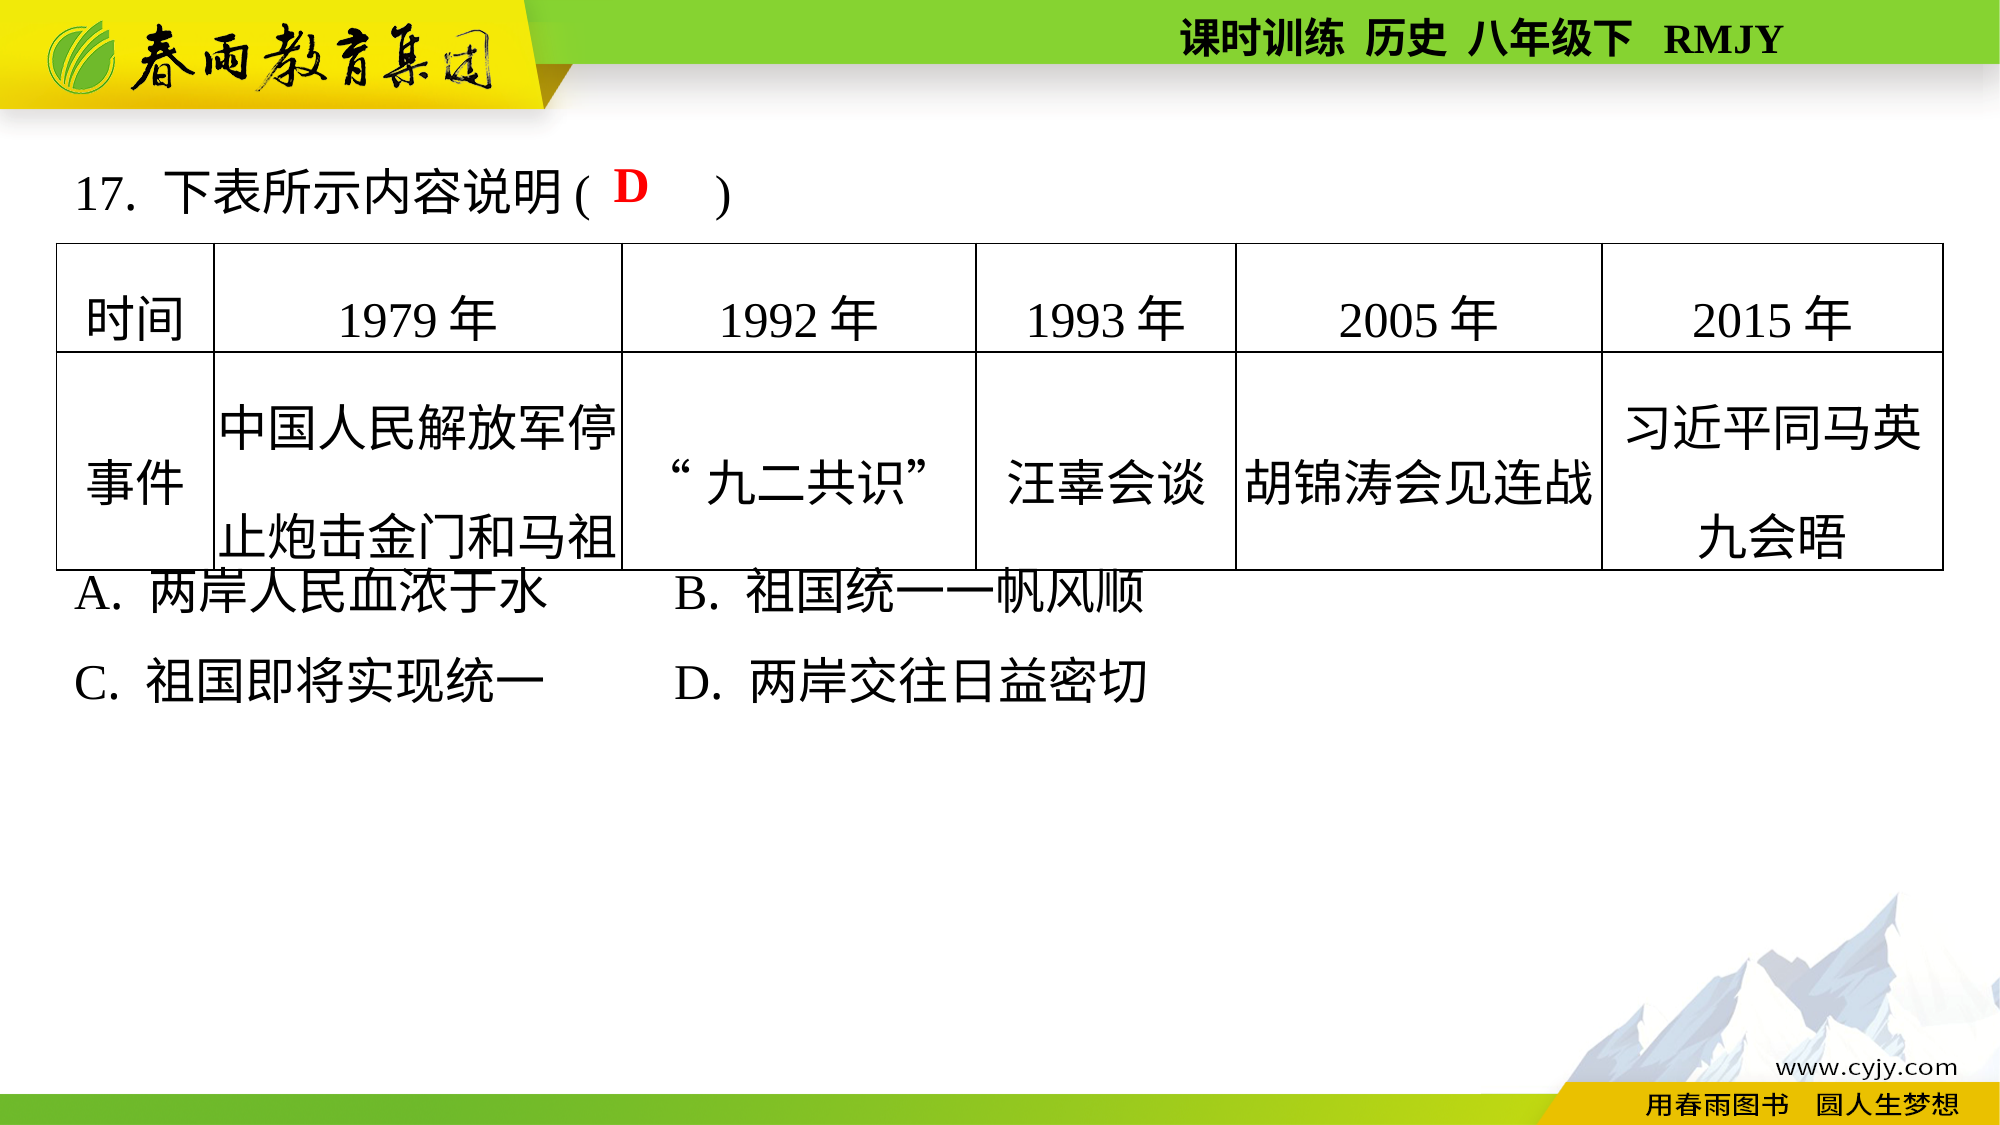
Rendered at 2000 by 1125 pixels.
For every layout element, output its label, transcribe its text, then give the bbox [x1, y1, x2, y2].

list 17. 下表所示内容说明( ) A. 两岸人民血浓于水 B. 祖国统一一帆风顺 C. 祖国即将实现统一 D. 两岸交往日益密切 [59, 122, 1944, 243]
table_cell 中国人民解放军停止炮击金门和马祖 [215, 353, 621, 569]
picture [0, 0, 2000, 1125]
table_cell 习近平同马英九会晤 [1603, 353, 1942, 569]
table_header 时间 [57, 244, 213, 351]
table_header 1979年 [215, 244, 621, 351]
list 17. 下表所示内容说明( ) A. 两岸人民血浓于水 B. 祖国统一一帆风顺 C. 祖国即将实现统一 D. 两岸交往日益密切 [59, 571, 1944, 723]
table_cell 胡锦涛会见连战 [1237, 353, 1601, 569]
table_header 2005年 [1237, 244, 1601, 351]
table_header 1992年 [623, 244, 975, 351]
table_cell 汪辜会谈 [977, 353, 1235, 569]
text_box D [598, 145, 665, 220]
table_header 2015年 [1603, 244, 1942, 351]
table_header 1993年 [977, 244, 1235, 351]
table_cell “九二共识” [623, 353, 975, 569]
table_cell 事件 [57, 353, 213, 569]
